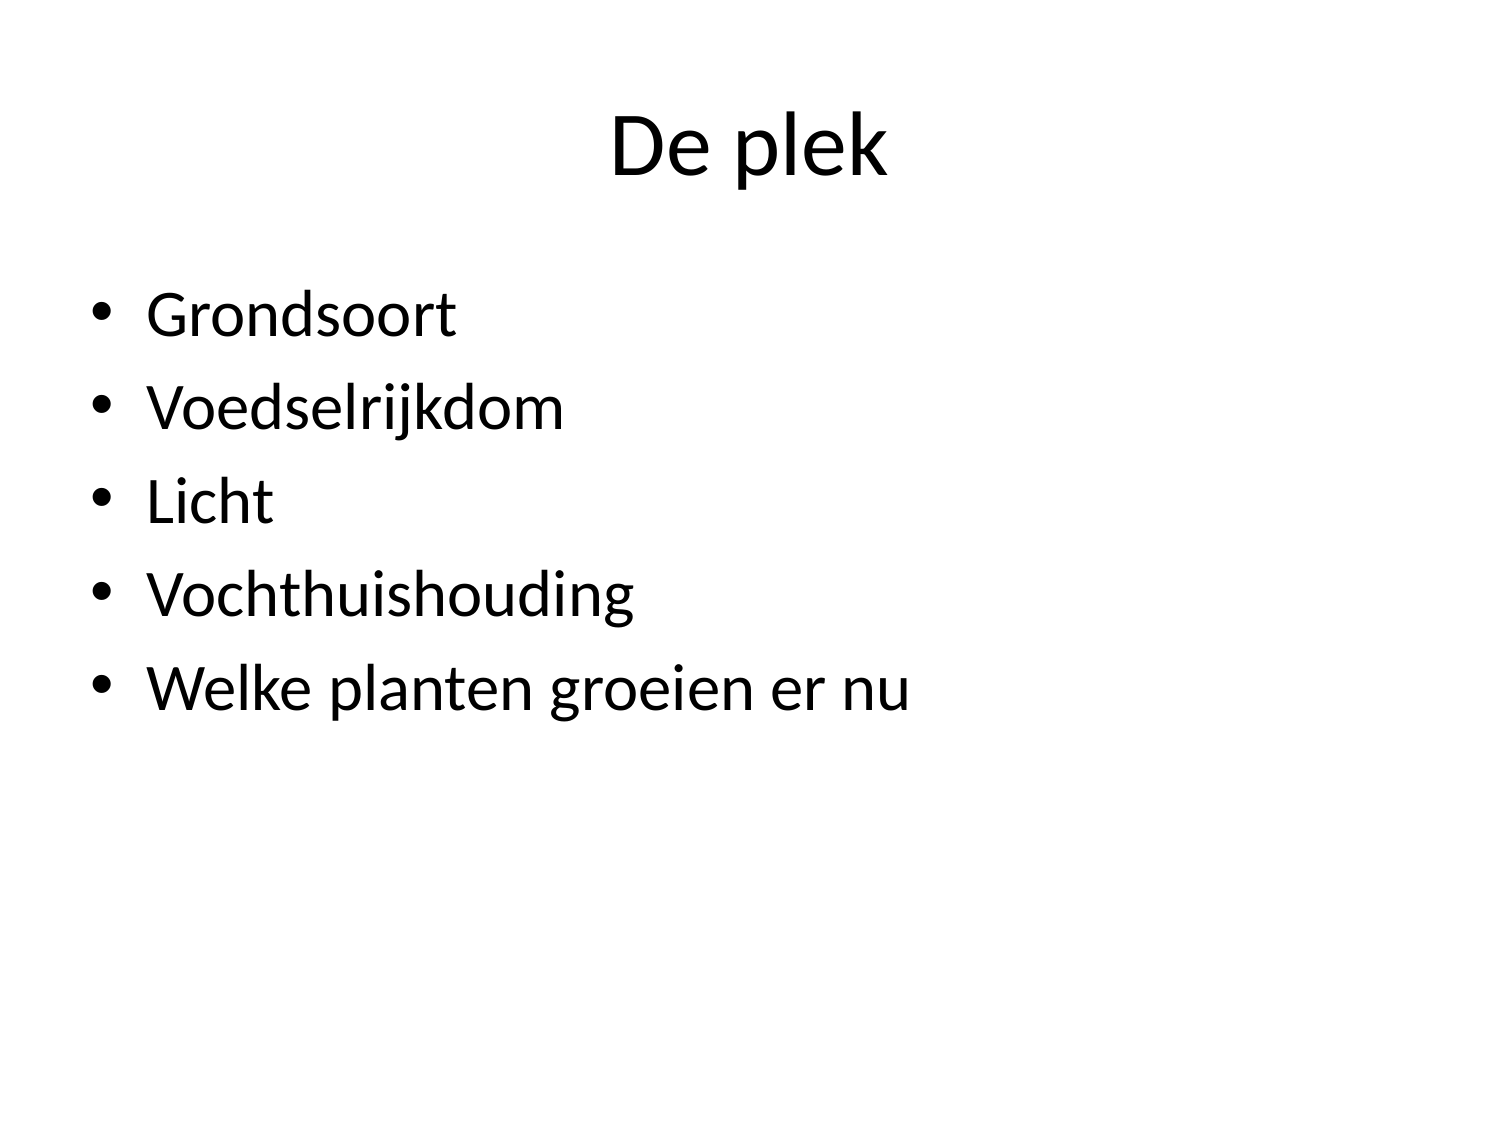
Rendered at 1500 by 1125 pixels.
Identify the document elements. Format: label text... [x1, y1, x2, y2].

title De plek [75, 45, 1425, 233]
list Grondsoort Voedselrijkdom Licht Vochthuishouding Welke planten groeien er nu [75, 262, 1425, 1005]
